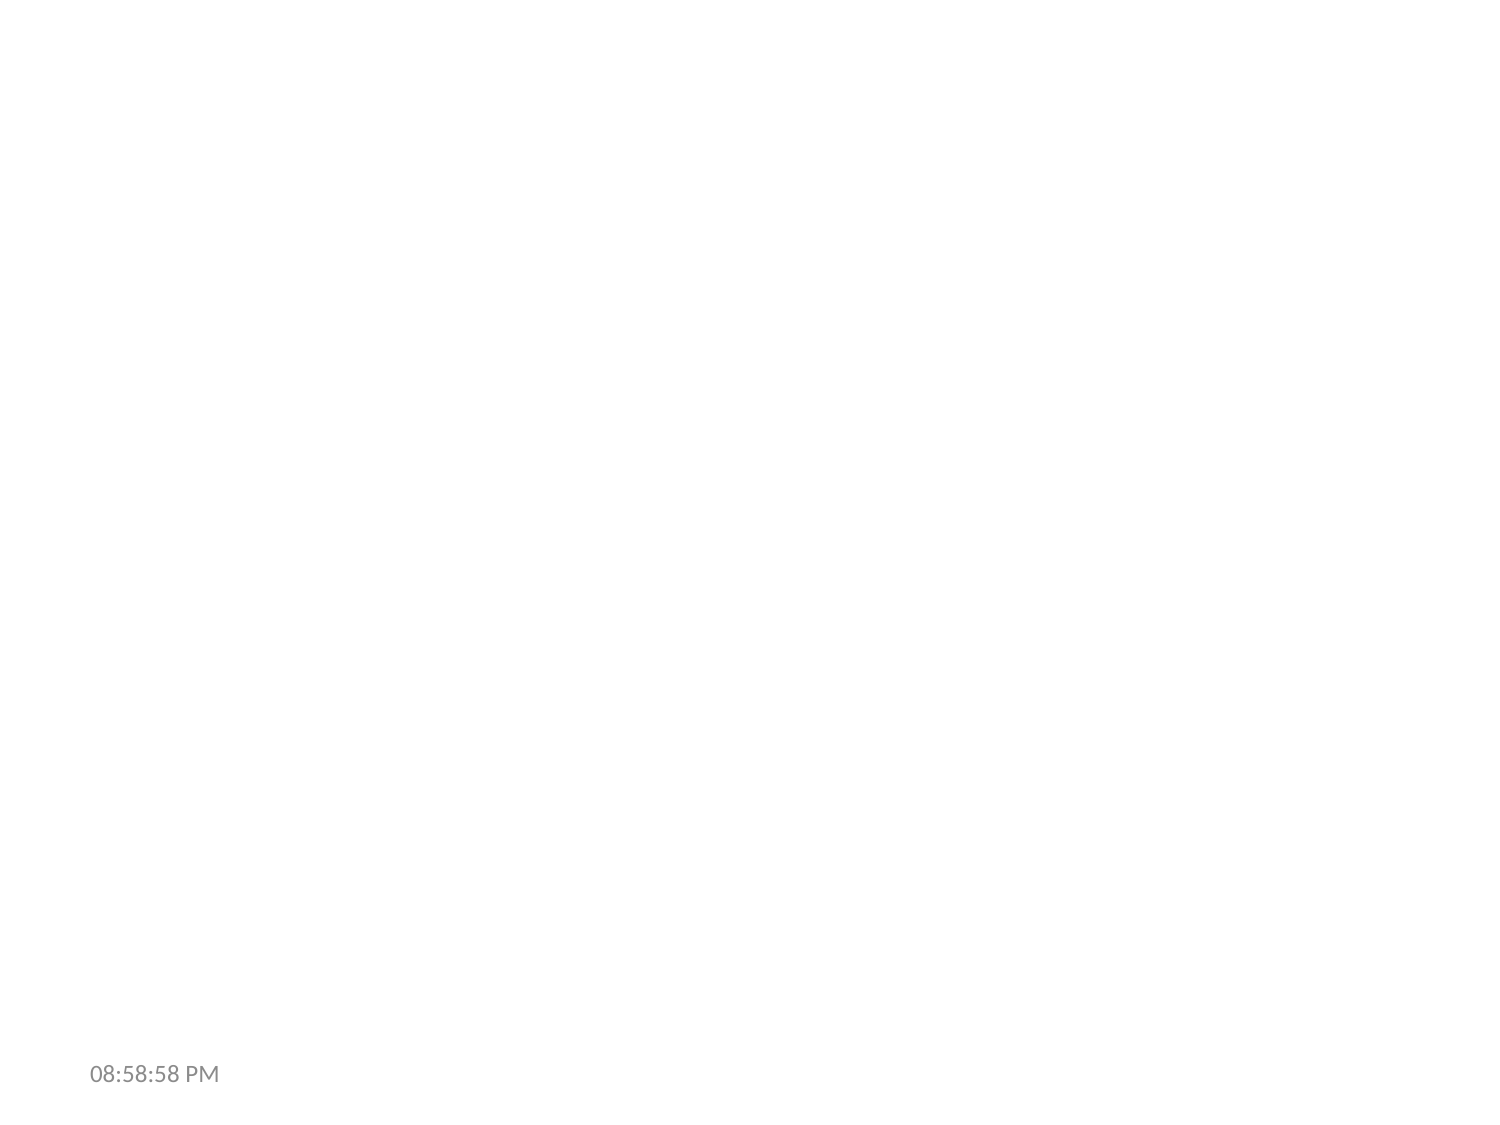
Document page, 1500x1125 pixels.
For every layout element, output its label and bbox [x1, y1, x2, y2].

slide_number [75, 1042, 425, 1103]
